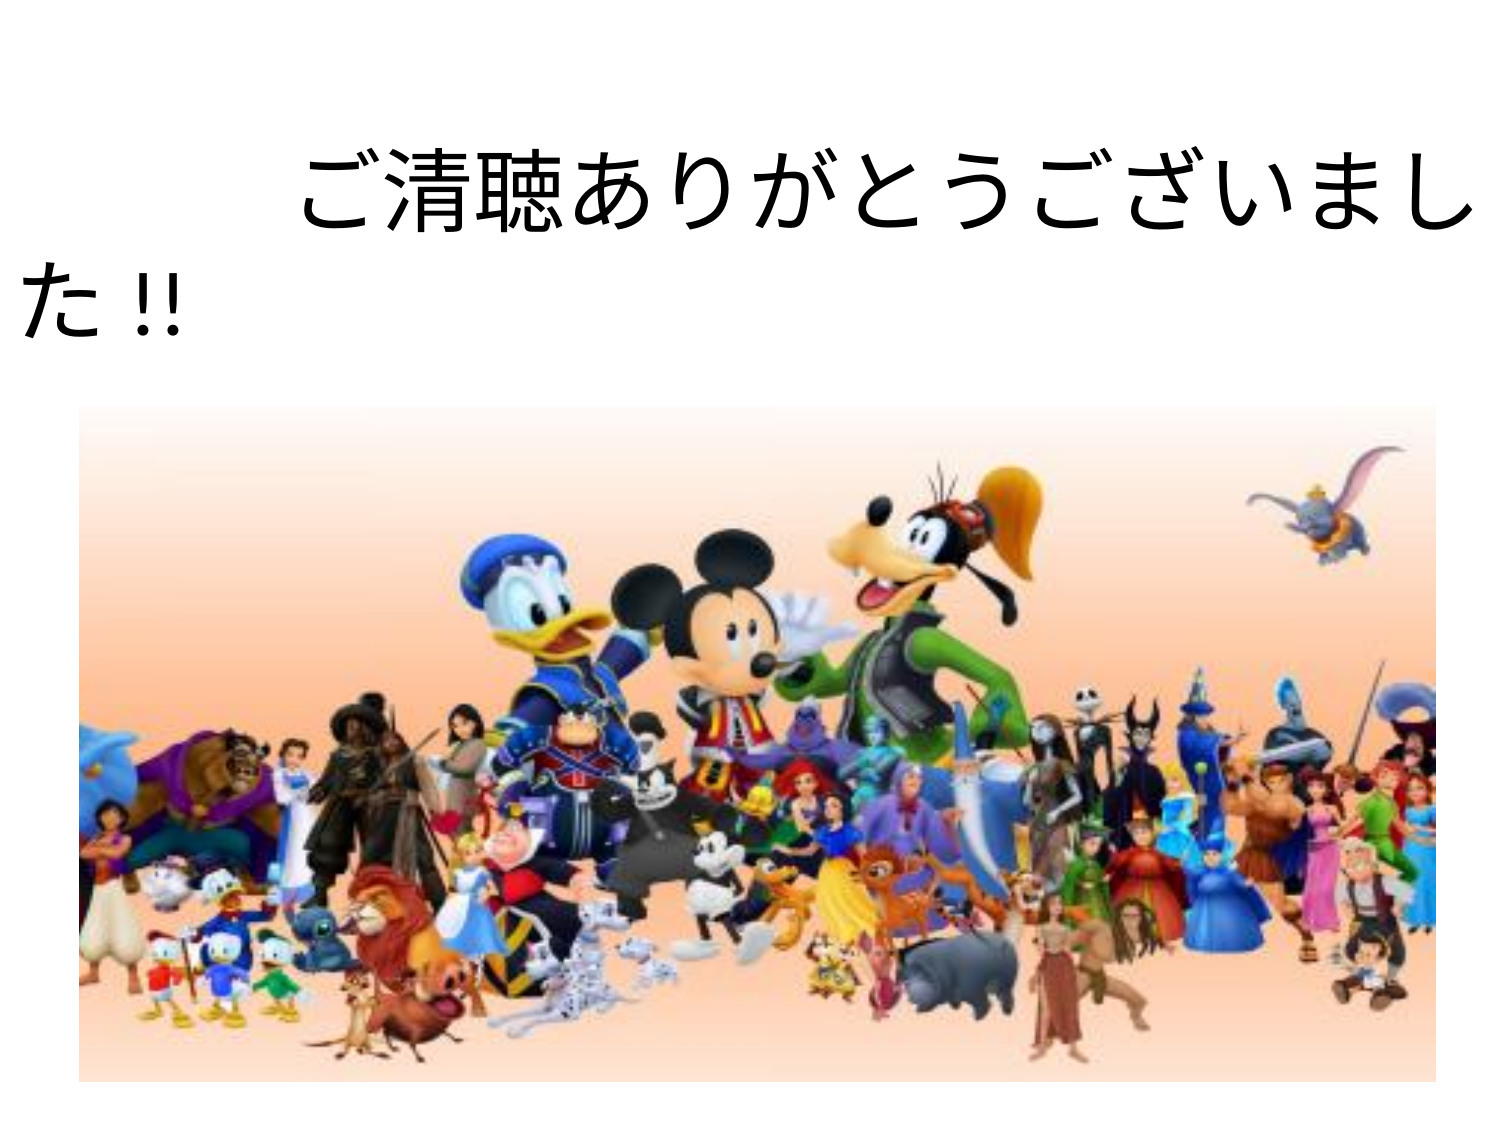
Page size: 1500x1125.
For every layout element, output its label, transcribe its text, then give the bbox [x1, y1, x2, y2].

picture [79, 373, 1436, 1082]
text_box ご清聴ありがとうございました!! [0, 76, 1500, 411]
